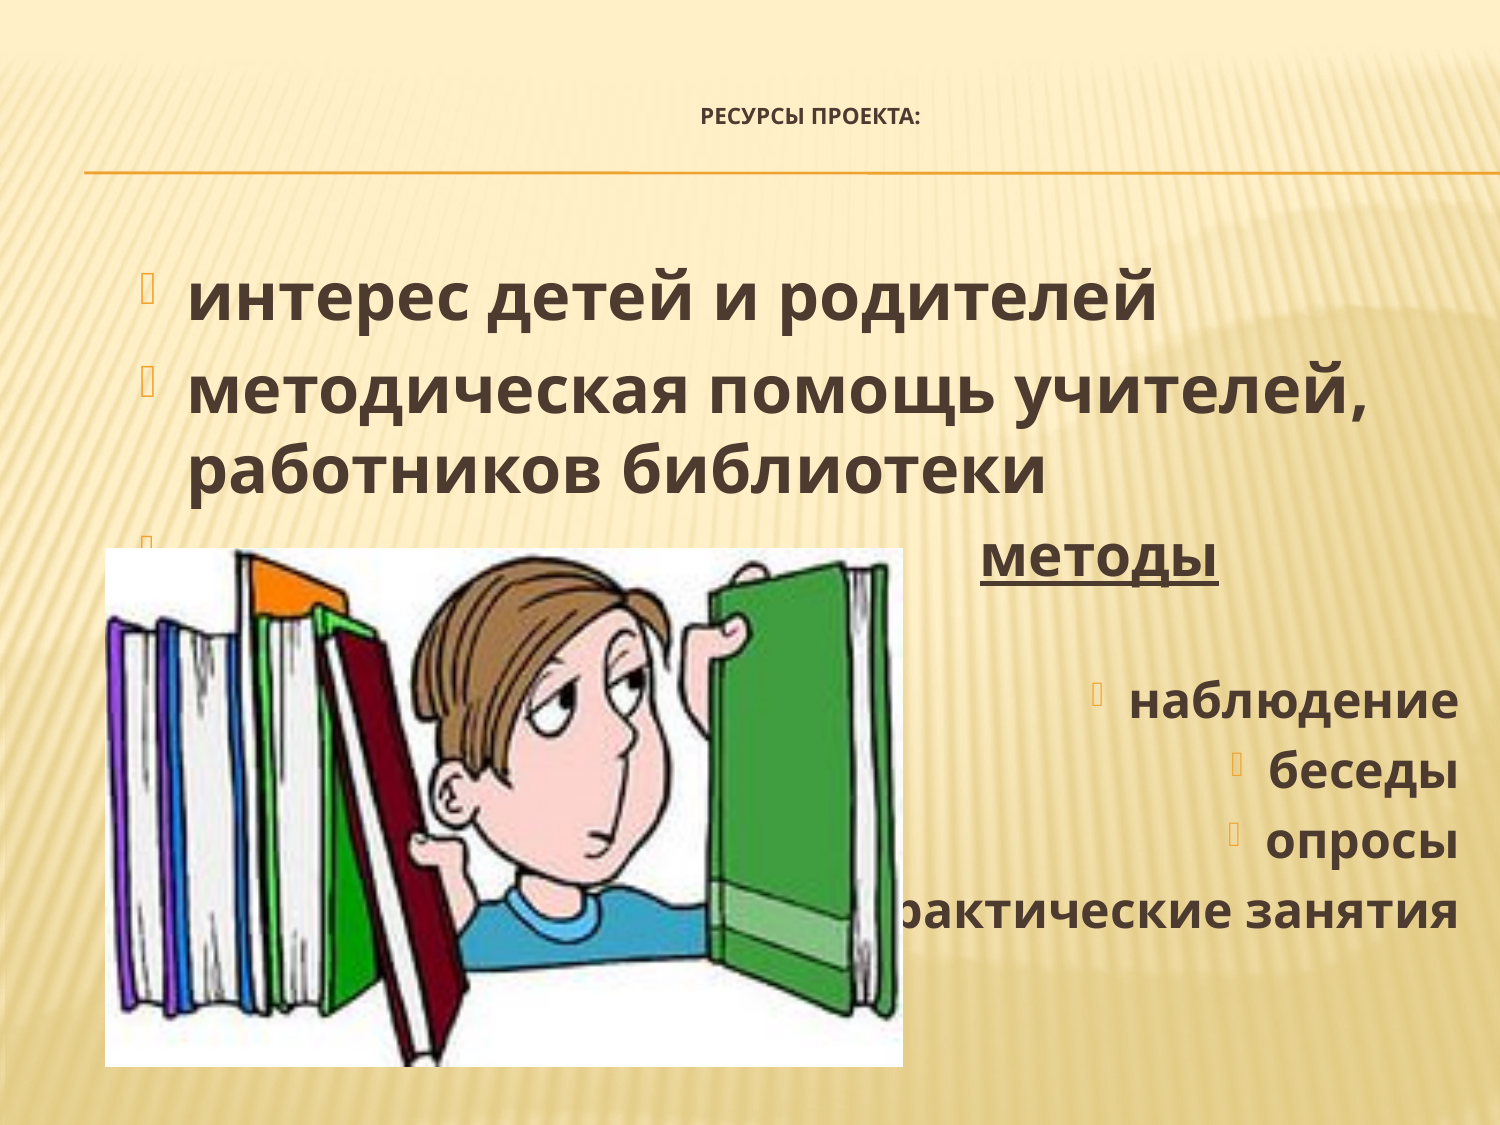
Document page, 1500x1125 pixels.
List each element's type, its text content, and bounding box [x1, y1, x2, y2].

list интерес детей и родителей методическая помощь учителей, работников библиотеки методы проекта: наблюдение беседы опросы практические занятия [50, 152, 1475, 1067]
picture [105, 548, 903, 1067]
title РЕСУРСЫ проекта: [140, 93, 1475, 152]
